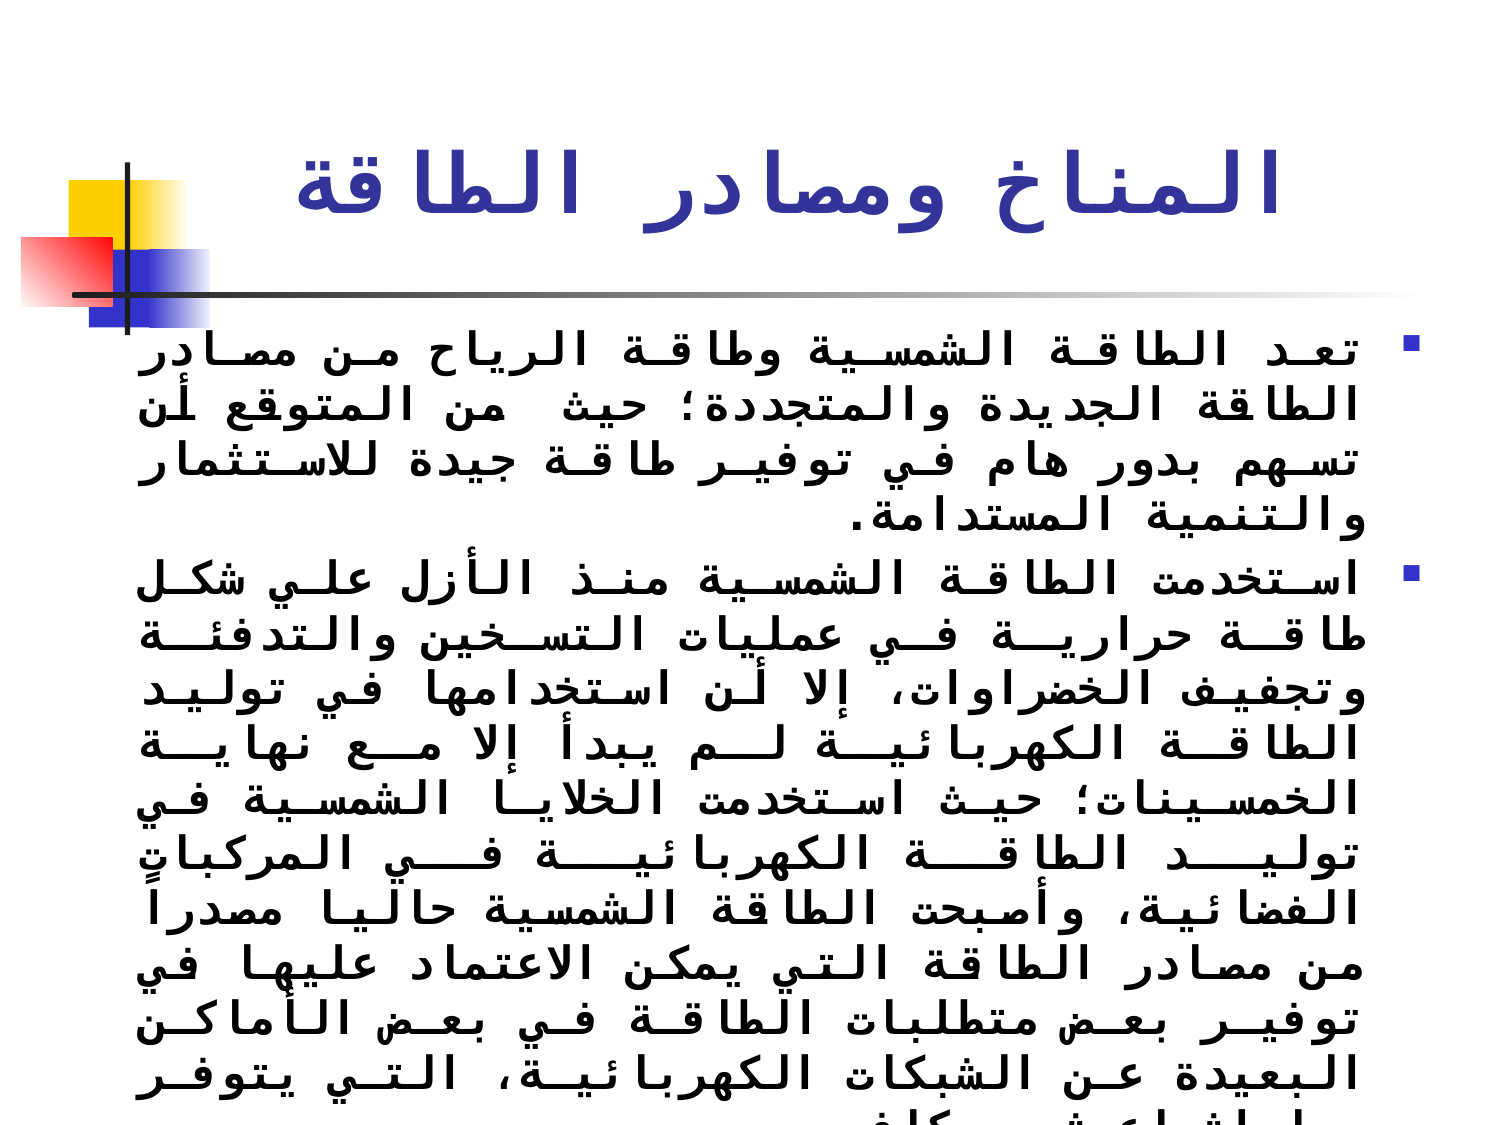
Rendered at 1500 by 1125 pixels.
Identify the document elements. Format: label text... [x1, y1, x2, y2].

title المناخ ومصادر الطاقة [125, 35, 1468, 238]
list تعد الطاقة الشمسية وطاقة الرياح من مصادر الطاقة الجديدة والمتجددة؛ حيث من المتوقع أن تسهم بدور هام في توفير طاقة جيدة للاستثمار والتنمية المستدامة. استخدمت الطاقة الشمسية منذ الأزل علي شكل طاقة حرارية في عمليات التسخين والتدفئة وتجفيف الخضراوات، إلا أن استخدامها في توليد الطاقة الكهربائية لم يبدأ إلا مع نهاية الخمسينات؛ حيث استخدمت الخلايا الشمسية في توليد الطاقة الكهربائية في المركبات الفضائية، وأصبحت الطاقة الشمسية حاليا مصدراً من مصادر الطاقة التي يمكن الاعتماد عليها في توفير بعض متطلبات الطاقة في بعض الأماكن البعيدة عن الشبكات الكهربائية، التي يتوفر بها اشعاع شمسي كافي. كما يمكن أنتاج الطاقة من الرياح في الاماكن التي تتصف بالثبات في الاتجاه وبسرعة للرياح لا تقل عـن 3 م/ ث وهي أقل سـرعة كافيـة لإنتاج الطاقة من الرياح، ولا تـزيد عـن 25م/ ث وهي أقصـى سرعة يتحمـلها التربين لإنـتاج الطاقة؛ حيث تتناسب القدرة المولدة مع مكعب سرعة الرياح. [125, 312, 1438, 1088]
